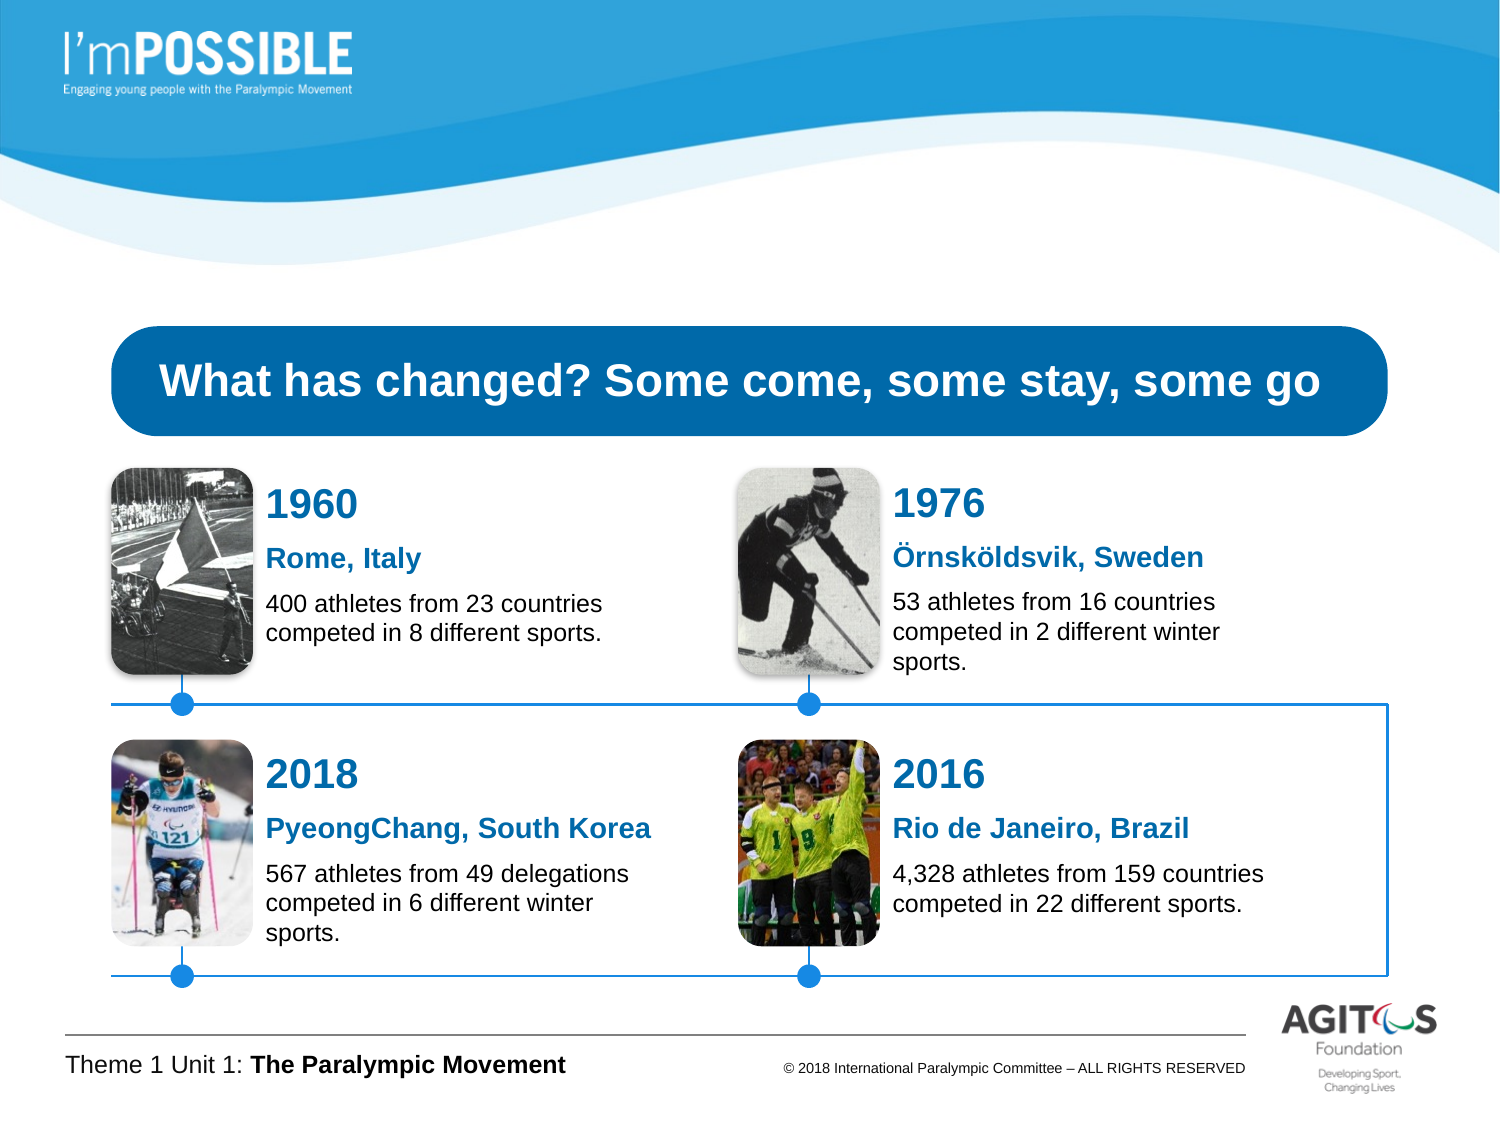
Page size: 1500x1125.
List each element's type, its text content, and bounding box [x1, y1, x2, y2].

picture [1281, 1003, 1437, 1094]
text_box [737, 467, 881, 717]
text_box 1976 Örnsköldsvik, Sweden 53 athletes from 16 countries competed in 2 different winter sports. [892, 467, 1318, 683]
text_box [109, 324, 1390, 439]
text_box 1960 Rome, Italy 400 athletes from 23 countries competed in 8 different sports. [265, 469, 621, 655]
text_box 2016 Rio de Janeiro, Brazil 4,328 athletes from 159 countries competed in 22 different sports. [892, 739, 1317, 925]
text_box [737, 739, 881, 989]
text_box What has changed? Some come, some stay, some go [159, 338, 1353, 425]
text_box 2018 PyeongChang, South Korea 567 athletes from 49 delegations competed in 6 different winter sports. [265, 739, 691, 955]
picture [0, 0, 1500, 273]
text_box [110, 739, 254, 989]
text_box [110, 467, 254, 717]
